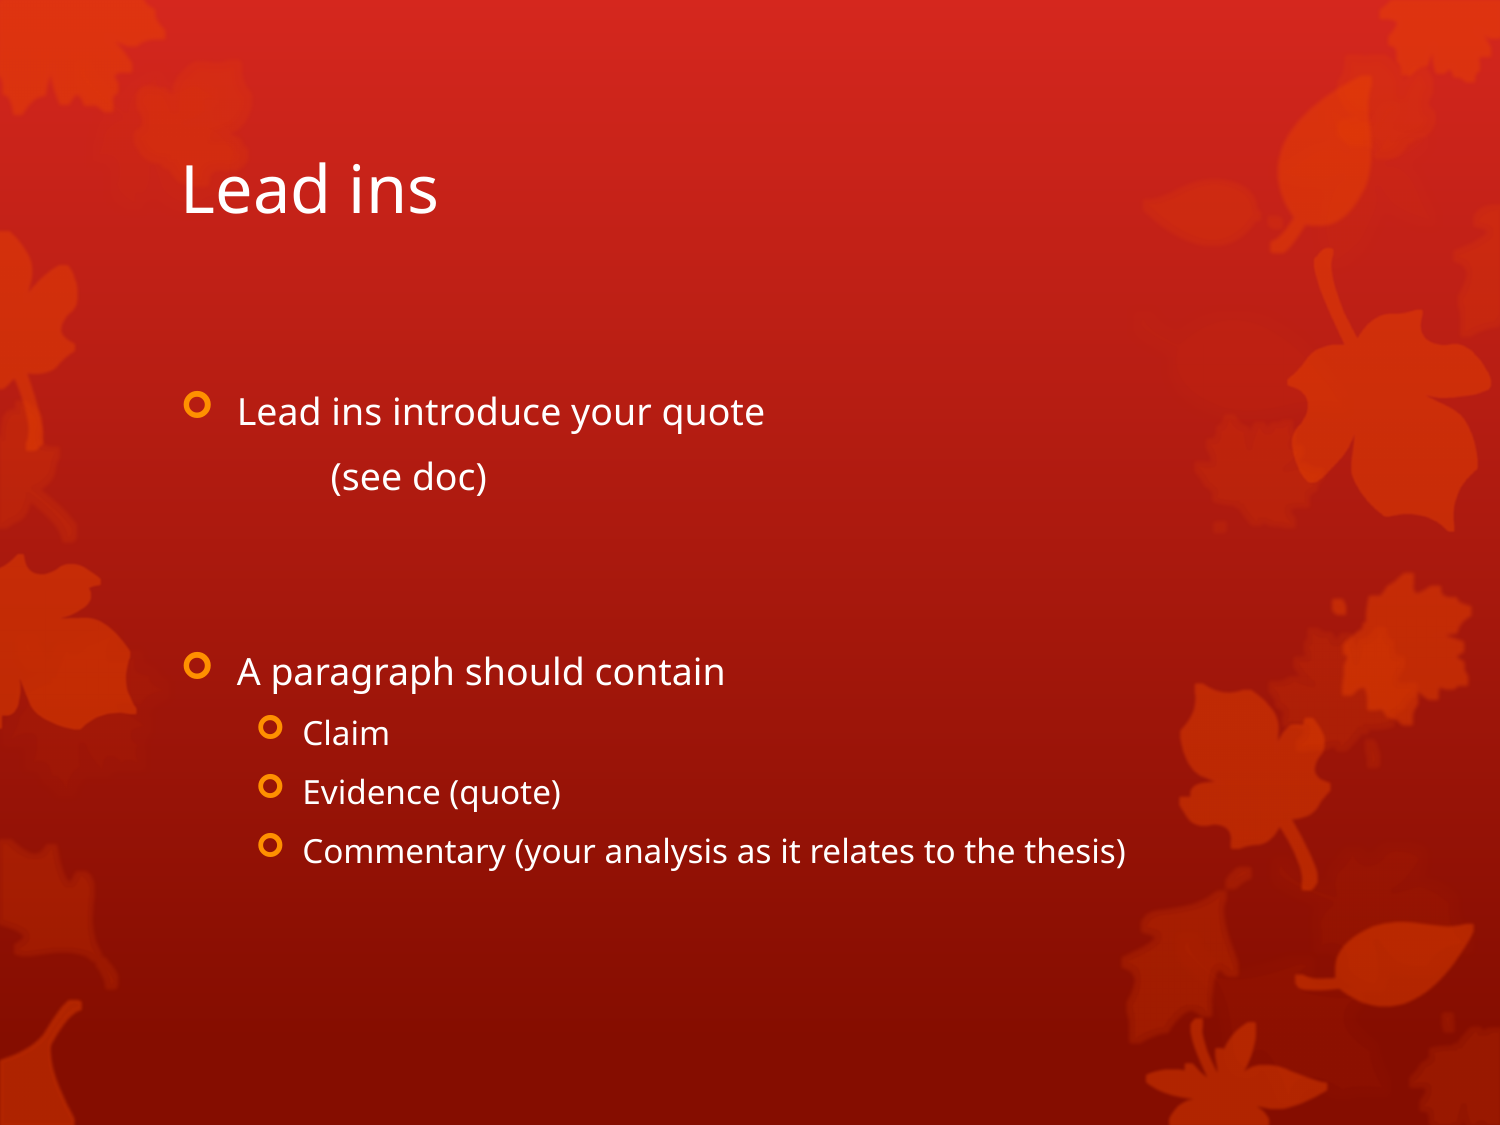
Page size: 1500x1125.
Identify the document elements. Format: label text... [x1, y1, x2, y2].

list Lead ins introduce your quote (see doc) A paragraph should contain Claim Evidence (quote) Commentary (your analysis as it relates to the thesis) [165, 296, 1335, 962]
title Lead ins [165, 110, 1335, 263]
